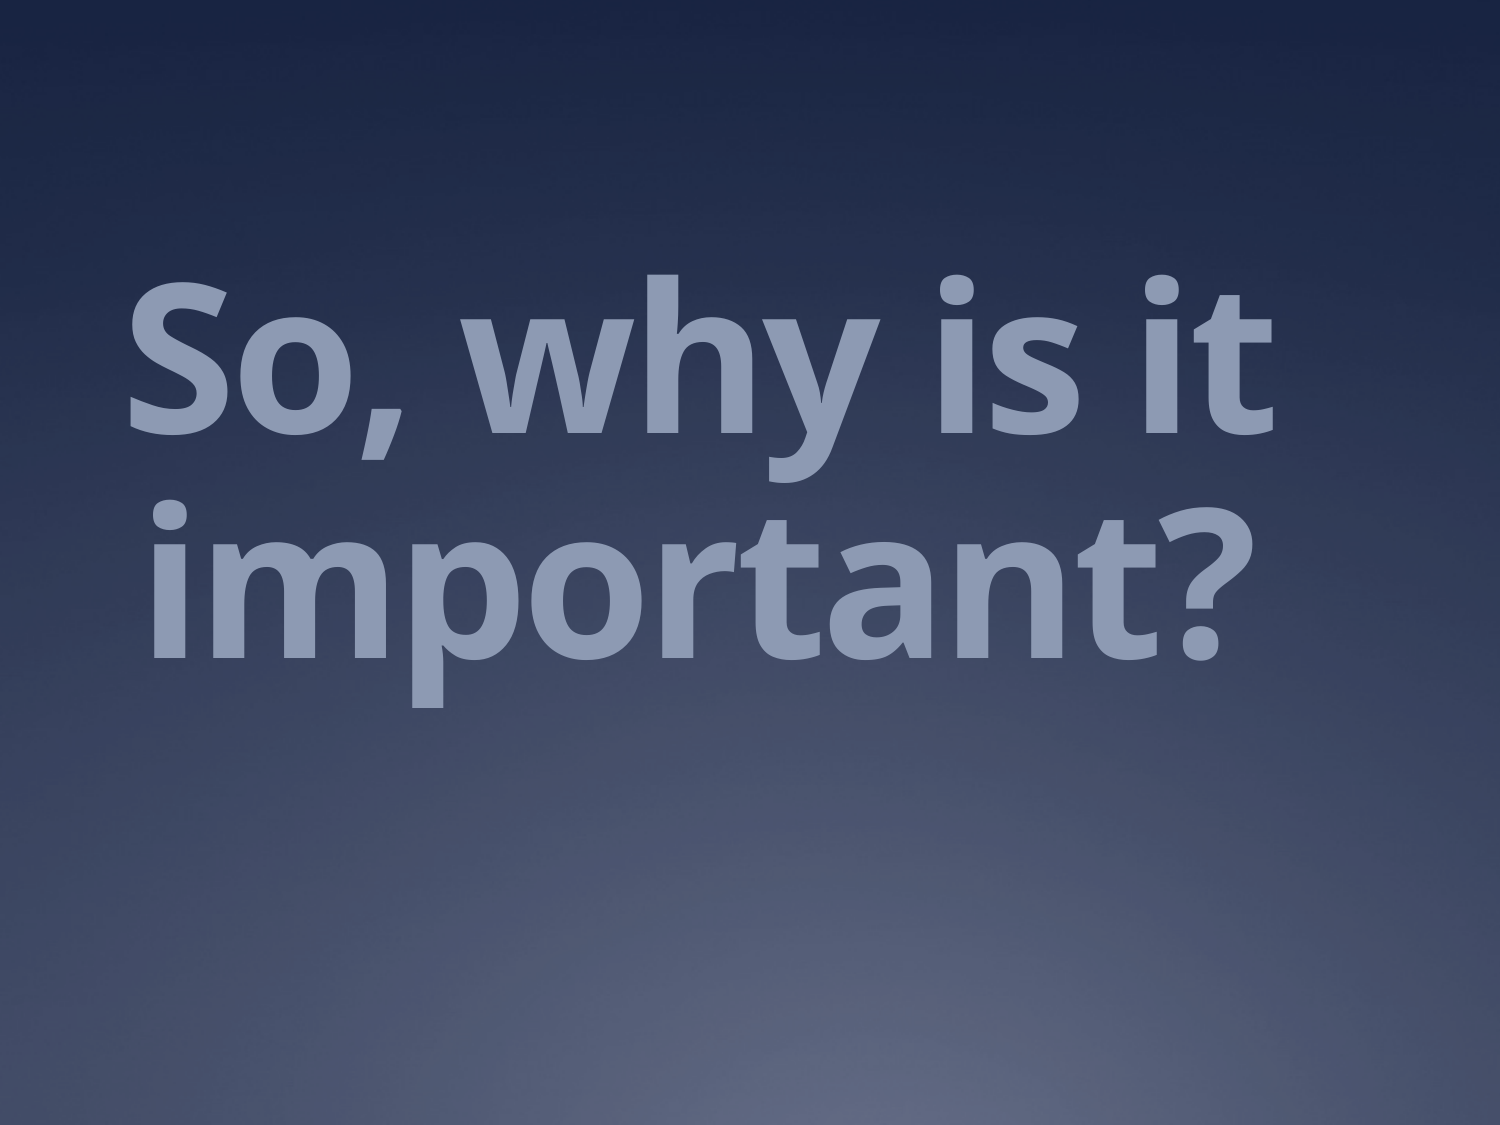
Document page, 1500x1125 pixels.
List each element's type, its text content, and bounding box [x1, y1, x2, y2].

title So, why is it important? [0, 242, 1397, 836]
